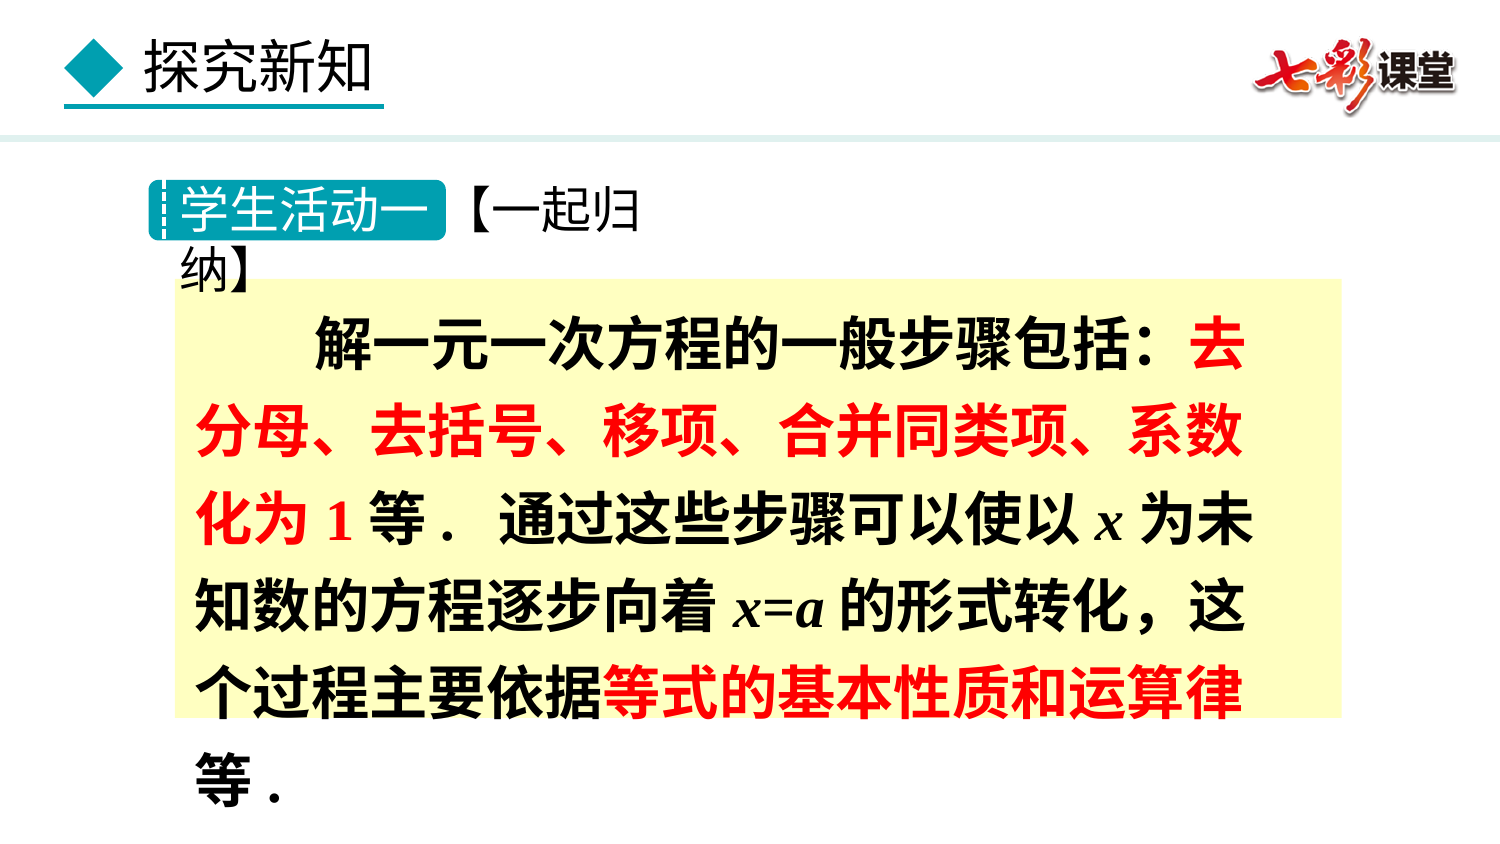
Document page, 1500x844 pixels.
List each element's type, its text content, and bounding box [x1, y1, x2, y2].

text_box 解一元一次方程的一般步骤包括：去分母、去括号、移项、合并同类项、系数化为1等. 通过这些步骤可以使以x为未知数的方程逐步向着x=a的形式转化，这个过程主要依据等式的基本性质和运算律等. [180, 281, 1285, 822]
text_box [225, 277, 239, 281]
picture [1249, 32, 1461, 118]
text_box [173, 277, 200, 720]
text_box [207, 277, 218, 281]
text_box [246, 277, 1344, 720]
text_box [148, 170, 751, 248]
